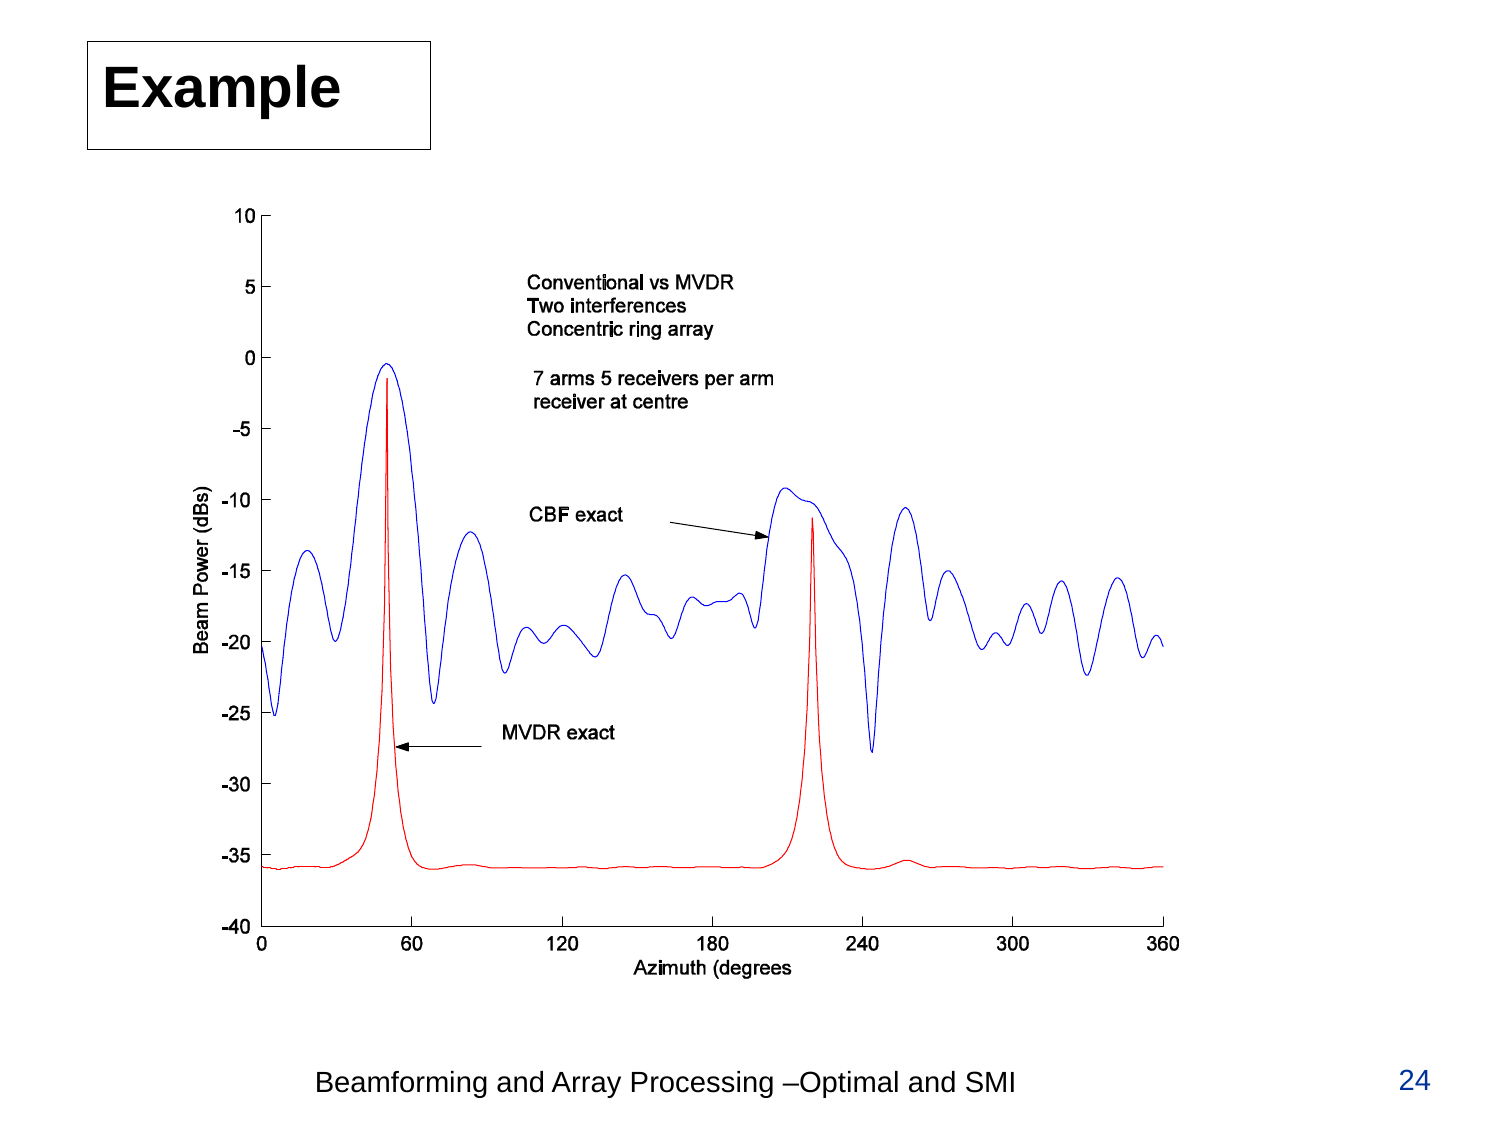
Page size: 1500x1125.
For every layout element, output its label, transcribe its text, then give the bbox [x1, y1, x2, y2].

picture [182, 196, 1188, 984]
slide_number 24 [1207, 1055, 1447, 1102]
title Example [87, 41, 431, 150]
